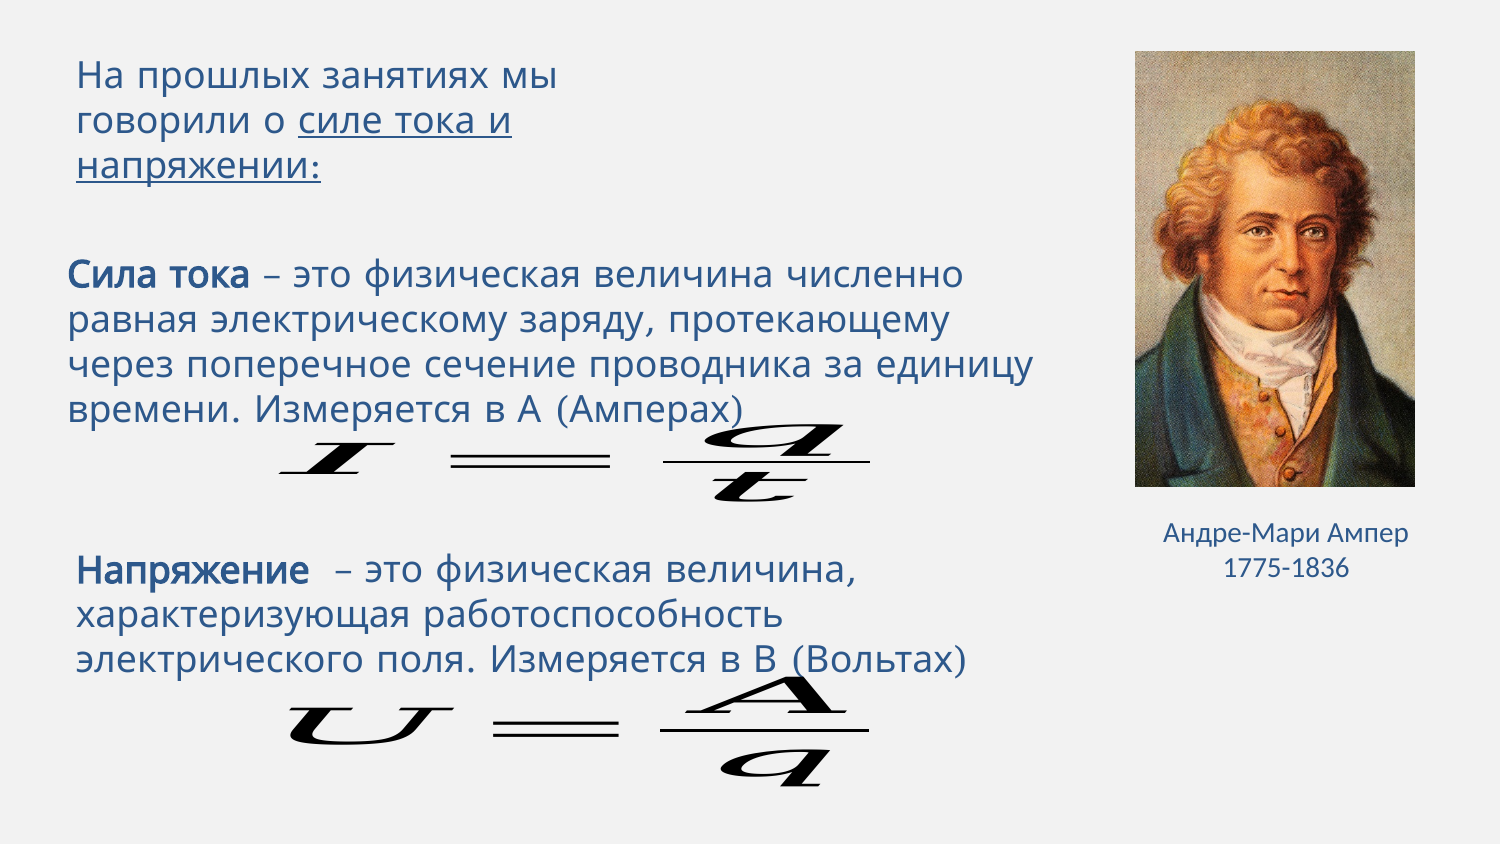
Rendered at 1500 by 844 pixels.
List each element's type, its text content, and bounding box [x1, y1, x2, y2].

text_box Напряжение – это физическая величина, характеризующая работоспособность электрического поля. Измеряется в В (Вольтах) [61, 537, 1081, 688]
text_box На прошлых занятиях мы говорили о силе тока и напряжении: [61, 43, 680, 194]
picture [1134, 51, 1415, 487]
text_box Сила тока – это физическая величина численно равная электрическому заряду, протекающему через поперечное сечение проводника за единицу времени. Измеряется в А (Амперах) [52, 242, 1081, 437]
text_box Андре-Мари Ампер 1775-1836 [1148, 506, 1425, 591]
